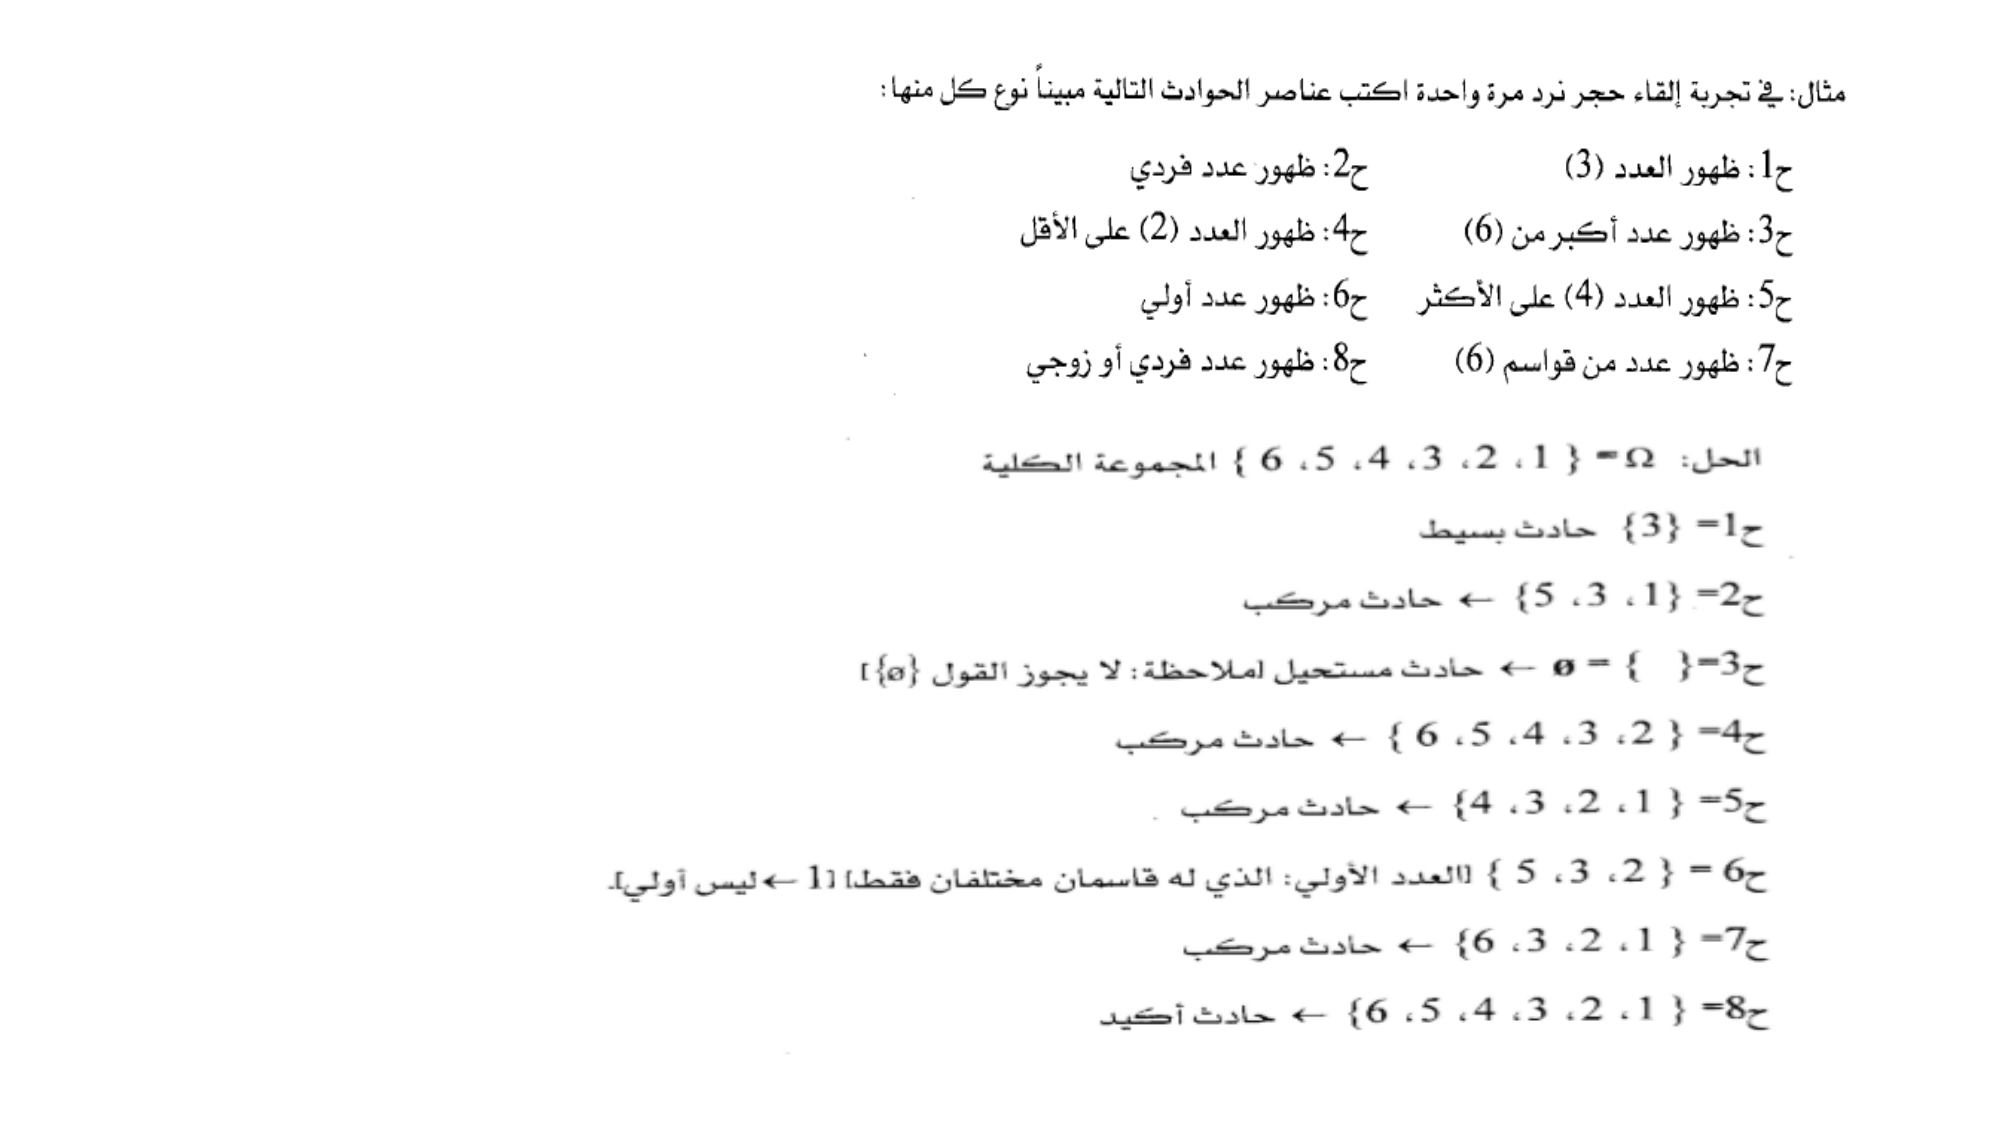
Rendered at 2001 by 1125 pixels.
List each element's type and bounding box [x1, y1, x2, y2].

picture [570, 44, 1920, 1057]
